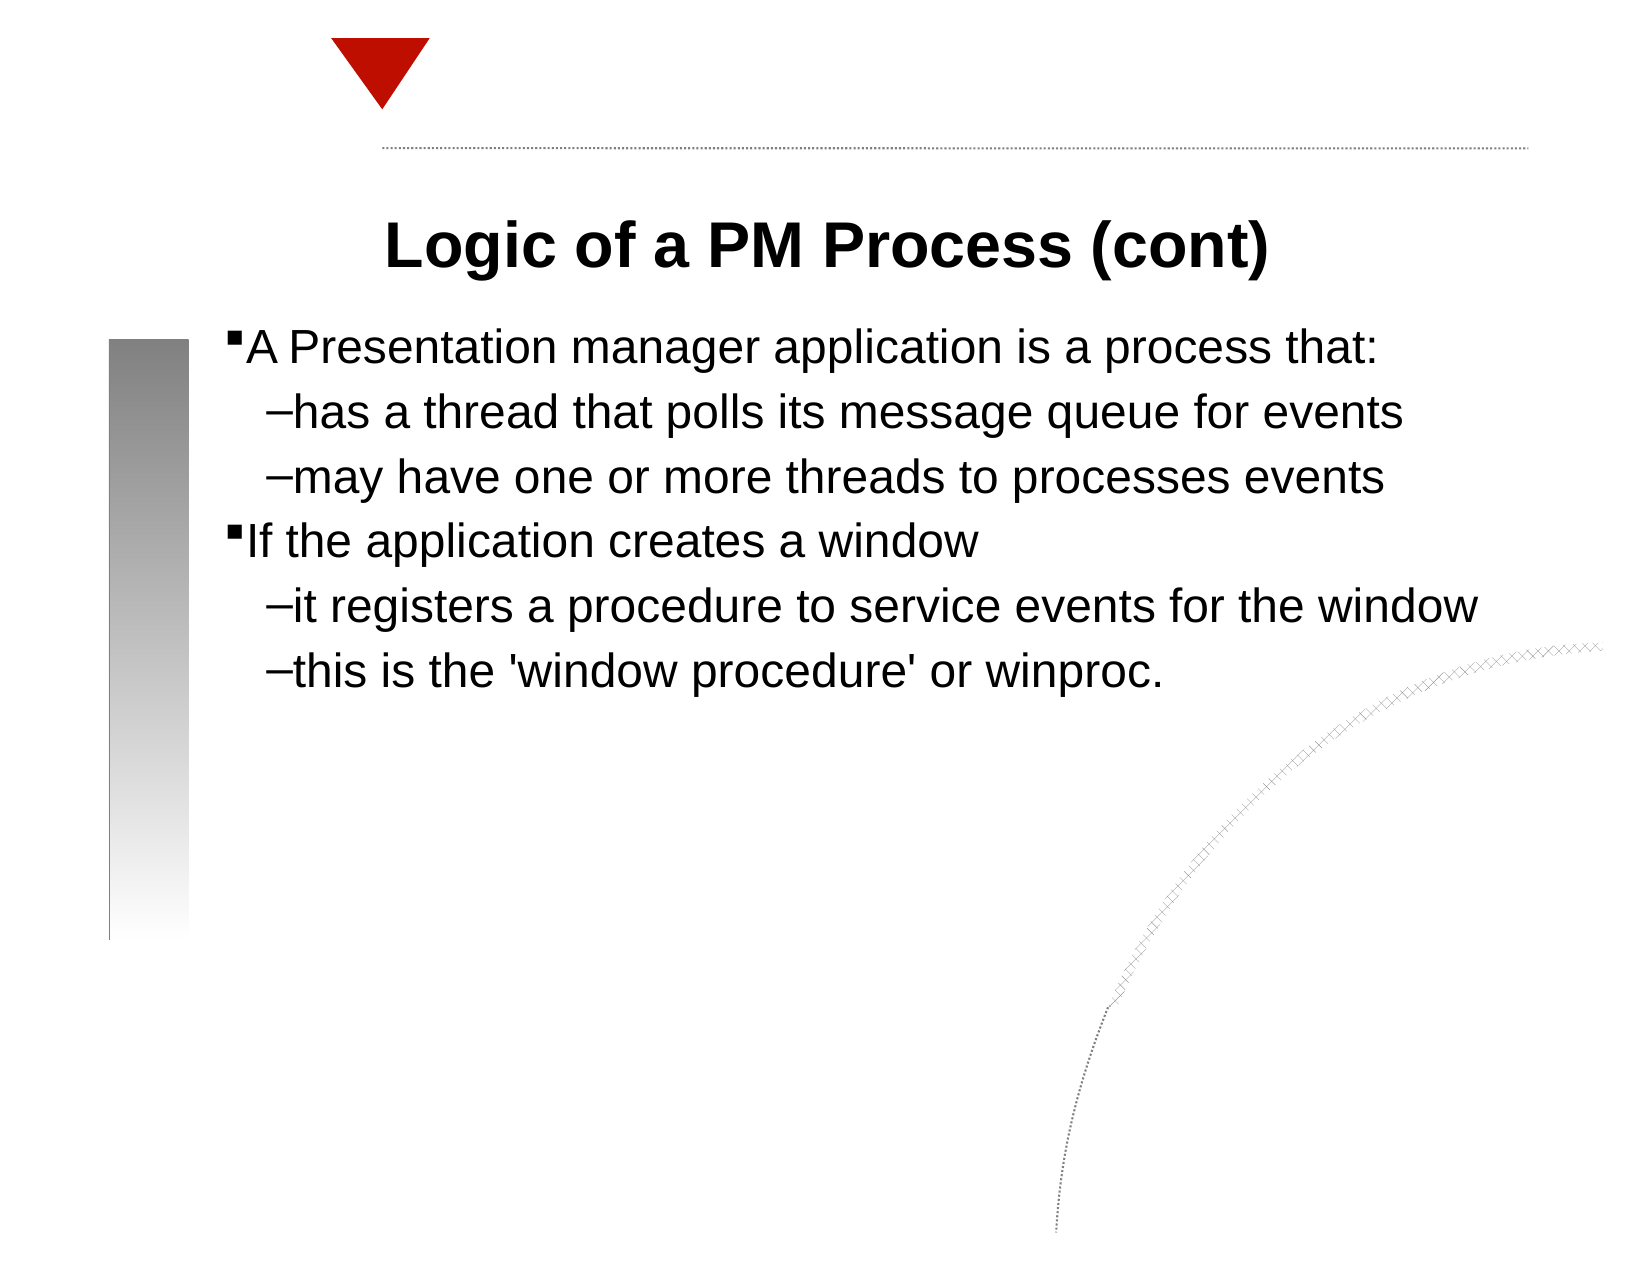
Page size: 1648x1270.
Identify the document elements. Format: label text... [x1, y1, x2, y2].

text_box A Presentation manager application is a process that: has a thread that polls its message queue for events may have one or more threads to processes events If the application creates a window it registers a procedure to service events for the window this is the 'window procedure' or winproc. [223, 315, 1532, 697]
text_box Logic of a PM Process (cont) [384, 202, 1538, 281]
